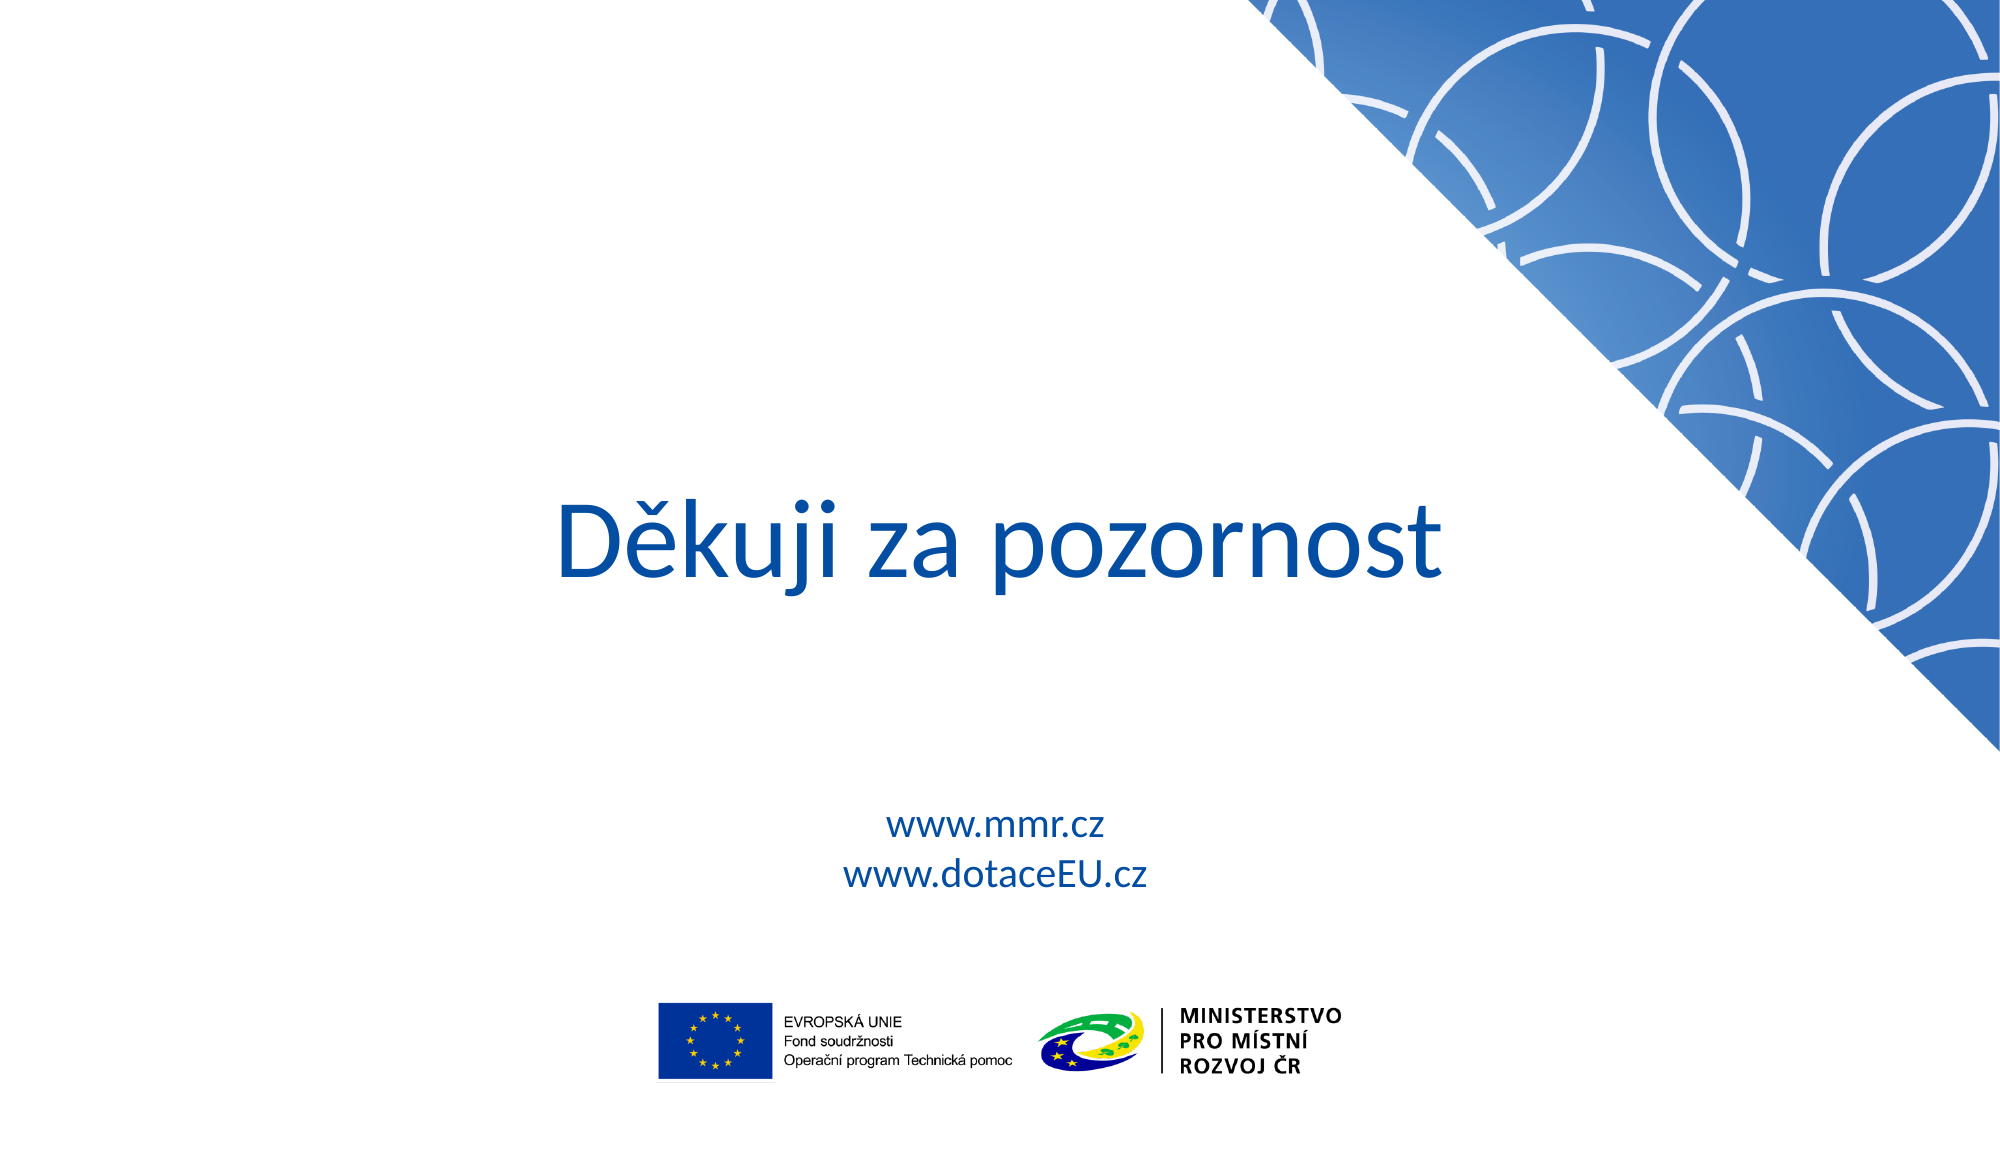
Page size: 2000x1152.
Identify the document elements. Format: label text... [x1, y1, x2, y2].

picture [633, 977, 1366, 1104]
picture [1246, 0, 2000, 753]
title Děkuji za pozornost [172, 457, 1827, 659]
subtitle www.mmr.cz www.dotaceEU.cz [302, 788, 1697, 954]
